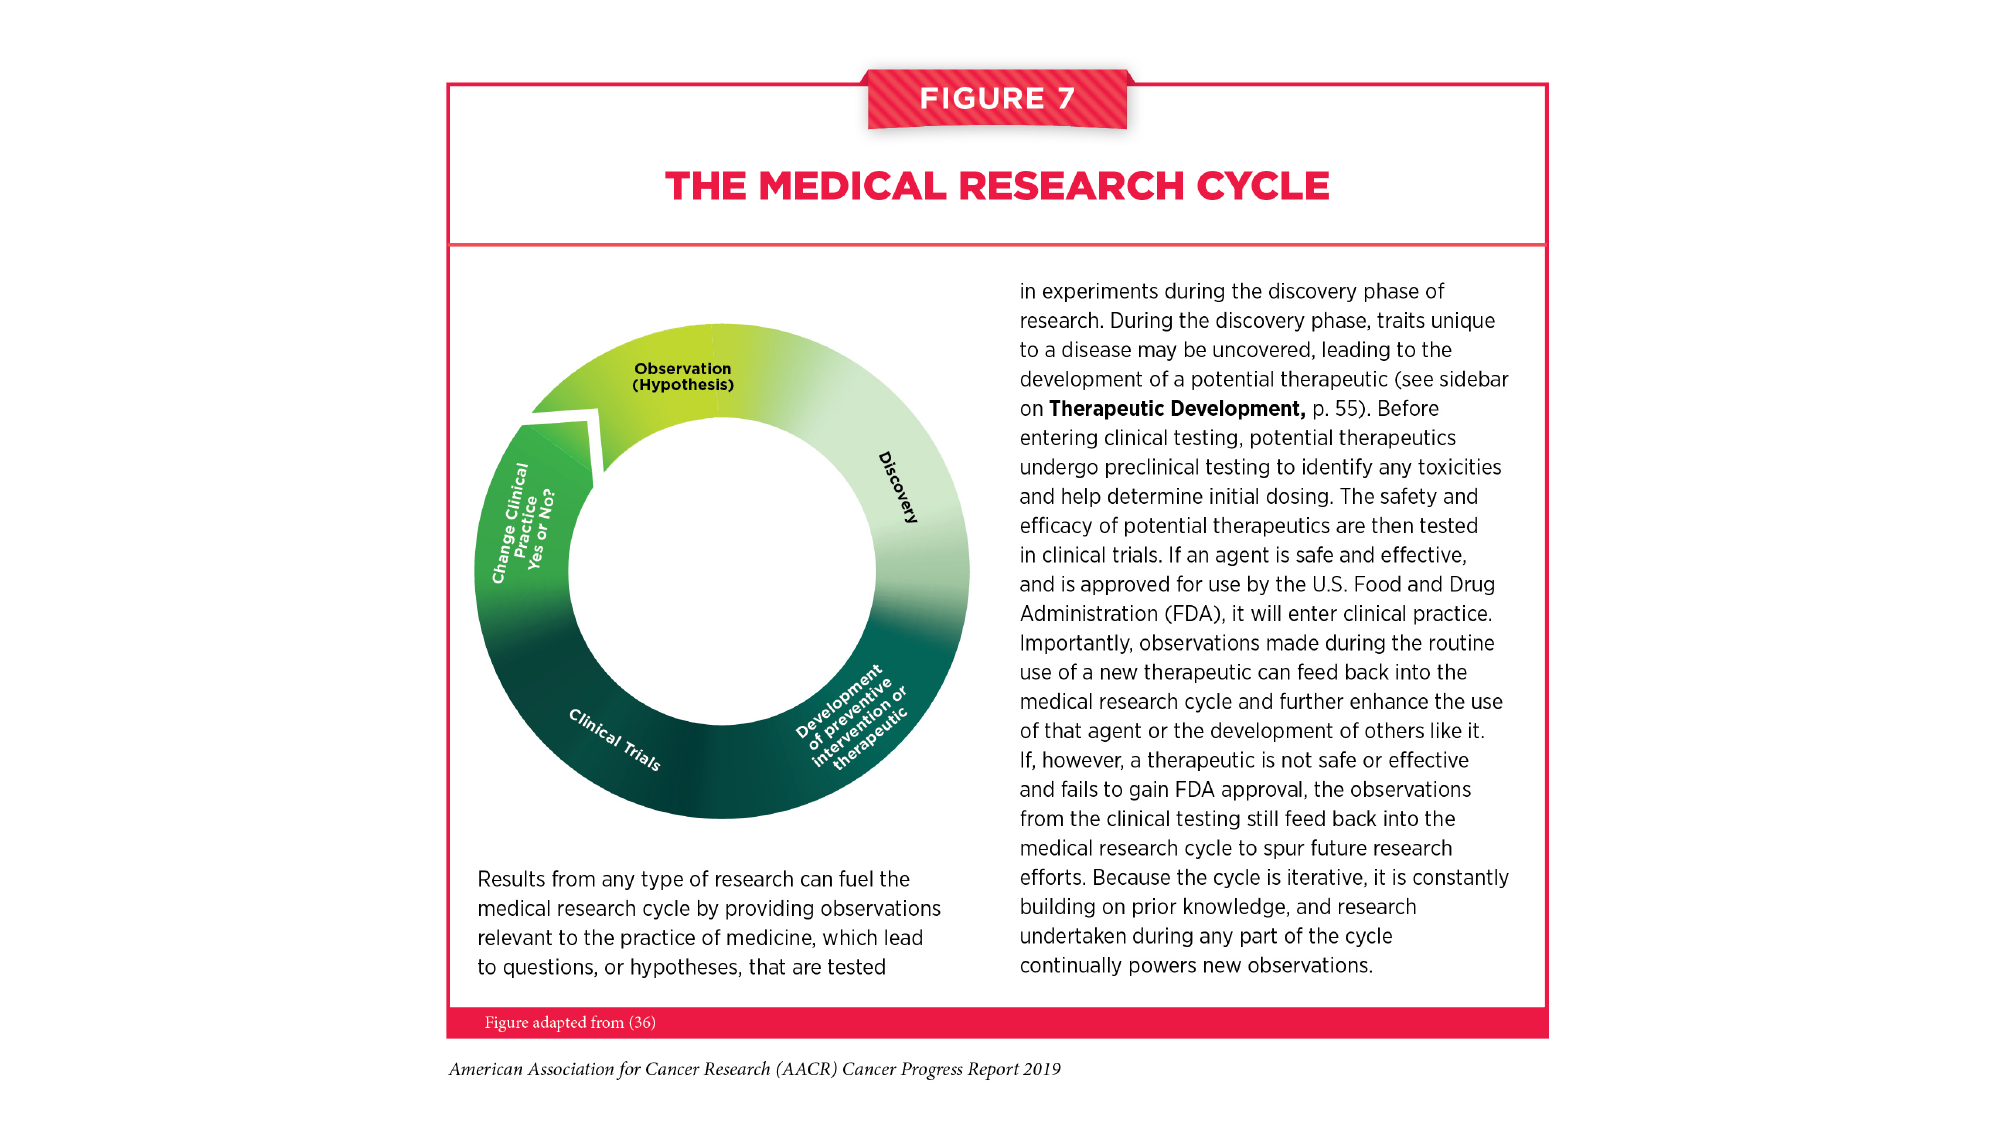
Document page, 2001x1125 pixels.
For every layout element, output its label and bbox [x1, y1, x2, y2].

picture [401, 24, 1583, 1116]
